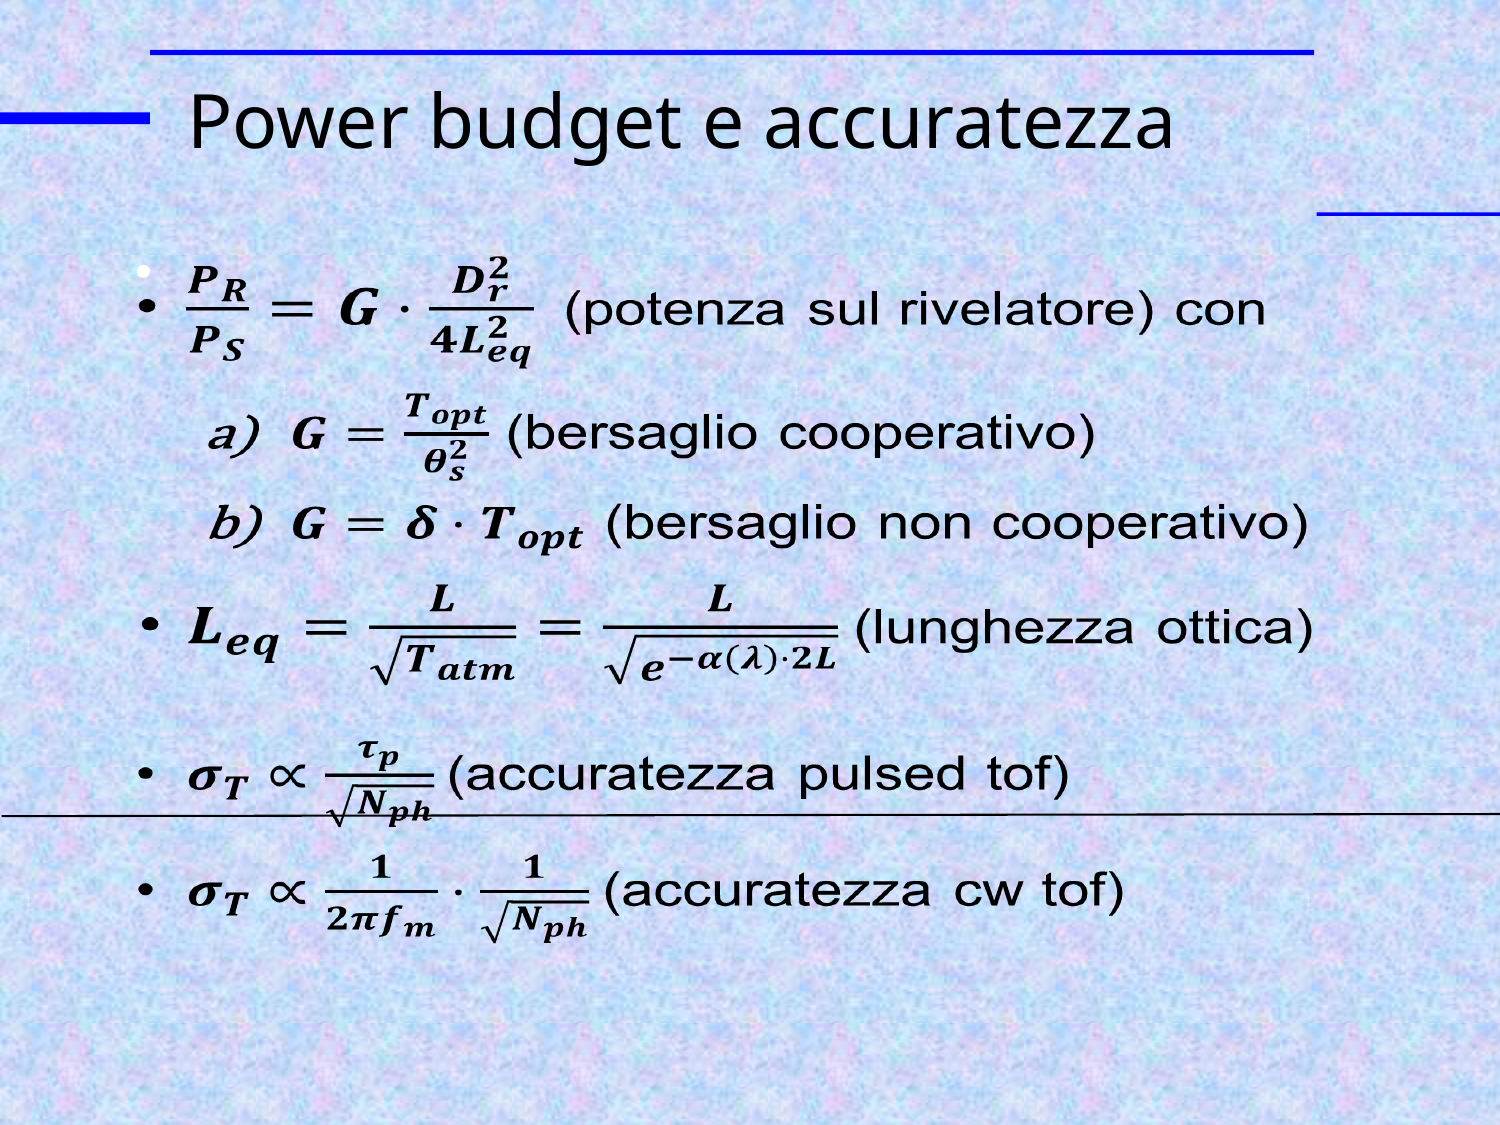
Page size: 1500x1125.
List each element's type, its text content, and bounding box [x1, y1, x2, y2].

title Power budget e accuratezza [187, 87, 1463, 230]
list [134, 247, 1463, 945]
picture [0, 0, 1500, 1125]
